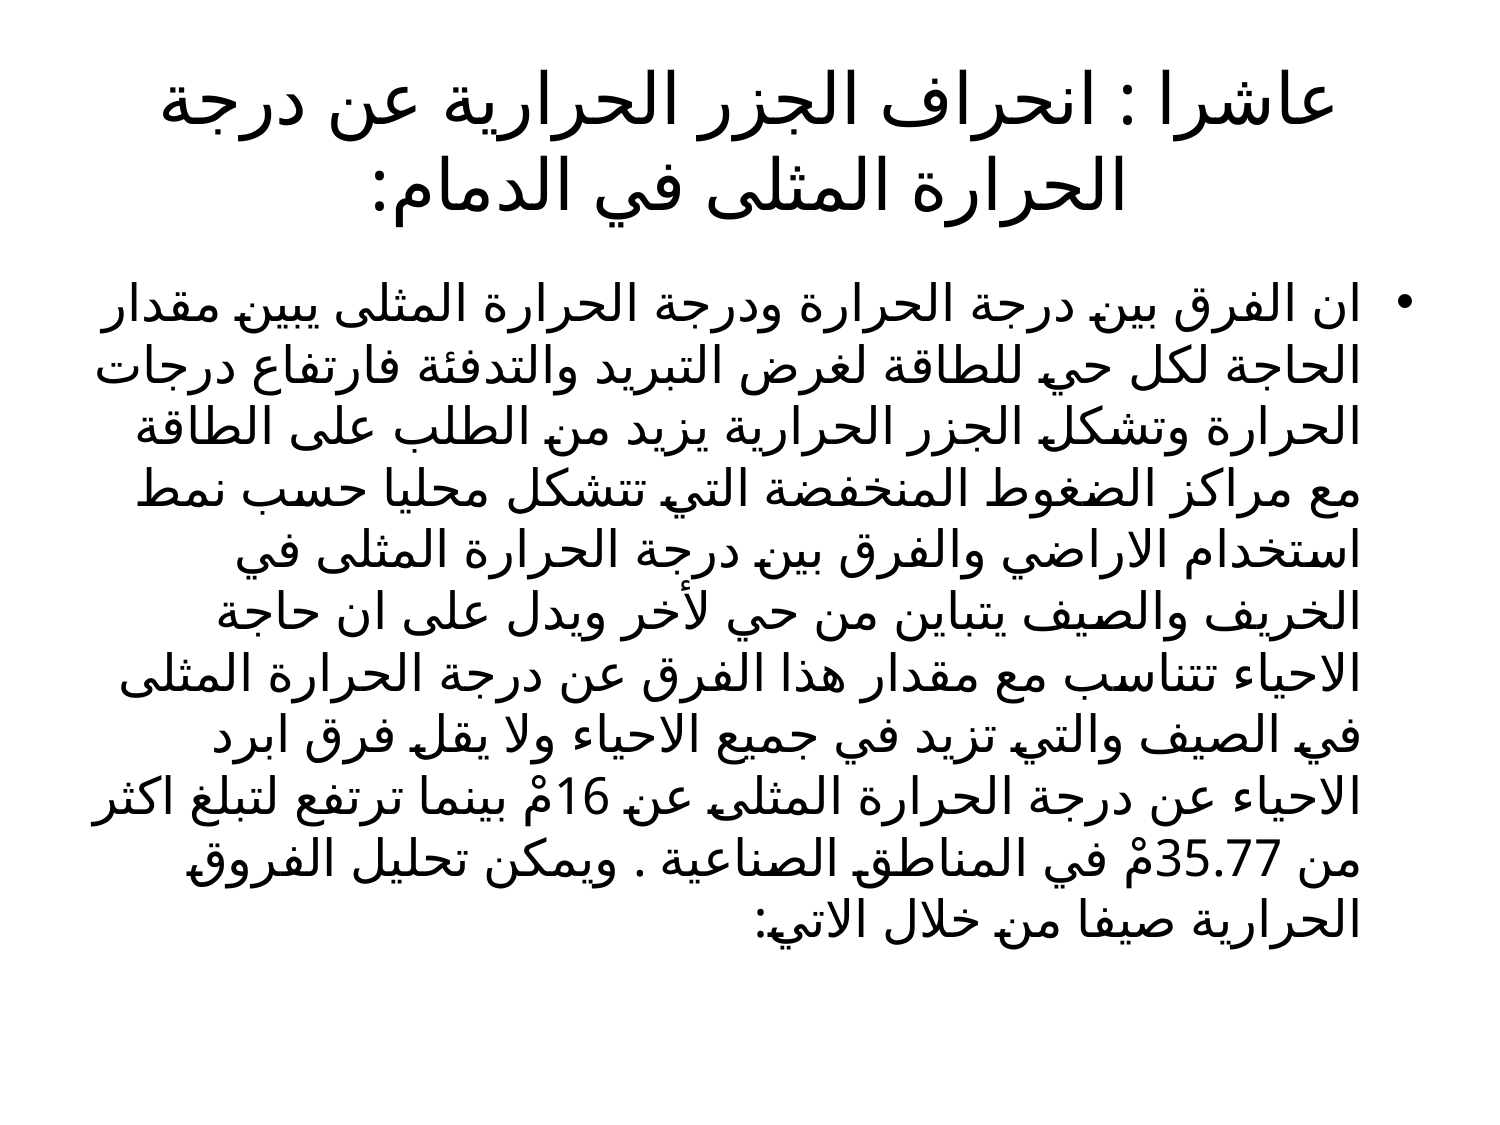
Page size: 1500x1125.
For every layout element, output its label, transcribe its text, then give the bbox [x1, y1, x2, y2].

title عاشرا : انحراف الجزر الحرارية عن درجة الحرارة المثلى في الدمام: [75, 45, 1425, 233]
list ان الفرق بين درجة الحرارة ودرجة الحرارة المثلى يبين مقدار الحاجة لكل حي للطاقة لغرض التبريد والتدفئة فارتفاع درجات الحرارة وتشكل الجزر الحرارية يزيد من الطلب على الطاقة مع مراكز الضغوط المنخفضة التي تتشكل محليا حسب نمط استخدام الاراضي والفرق بين درجة الحرارة المثلى في الخريف والصيف يتباين من حي لأخر ويدل على ان حاجة الاحياء تتناسب مع مقدار هذا الفرق عن درجة الحرارة المثلى في الصيف والتي تزيد في جميع الاحياء ولا يقل فرق ابرد الاحياء عن درجة الحرارة المثلى عن 16مْ بينما ترتفع لتبلغ اكثر من 35.77مْ في المناطق الصناعية . ويمكن تحليل الفروق الحرارية صيفا من خلال الاتي: [75, 262, 1425, 1005]
